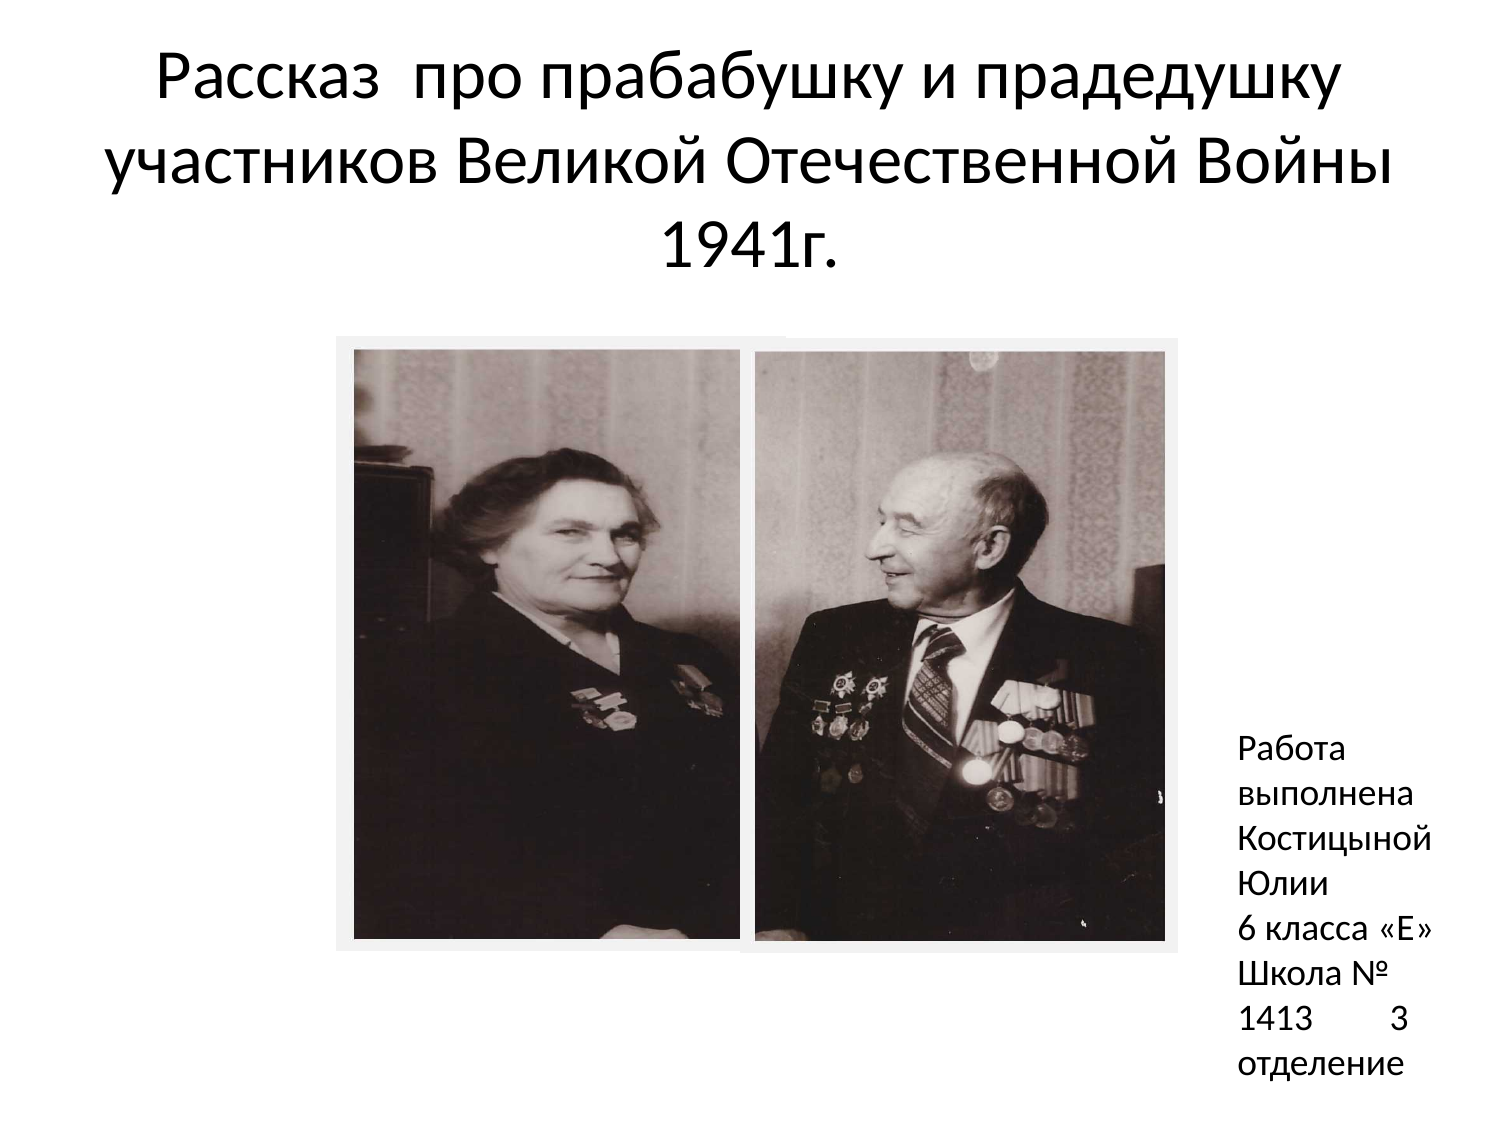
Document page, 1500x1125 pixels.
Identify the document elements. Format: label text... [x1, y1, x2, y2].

title Рассказ про прабабушку и прадедушку участников Великой Отечественной Войны 1941г. [75, 19, 1425, 291]
picture [740, 337, 1178, 953]
text_box Работа выполнена Костицыной Юлии 6 класса «Е» Школа № 1413 3 отделение [1222, 715, 1483, 1091]
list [336, 336, 741, 952]
